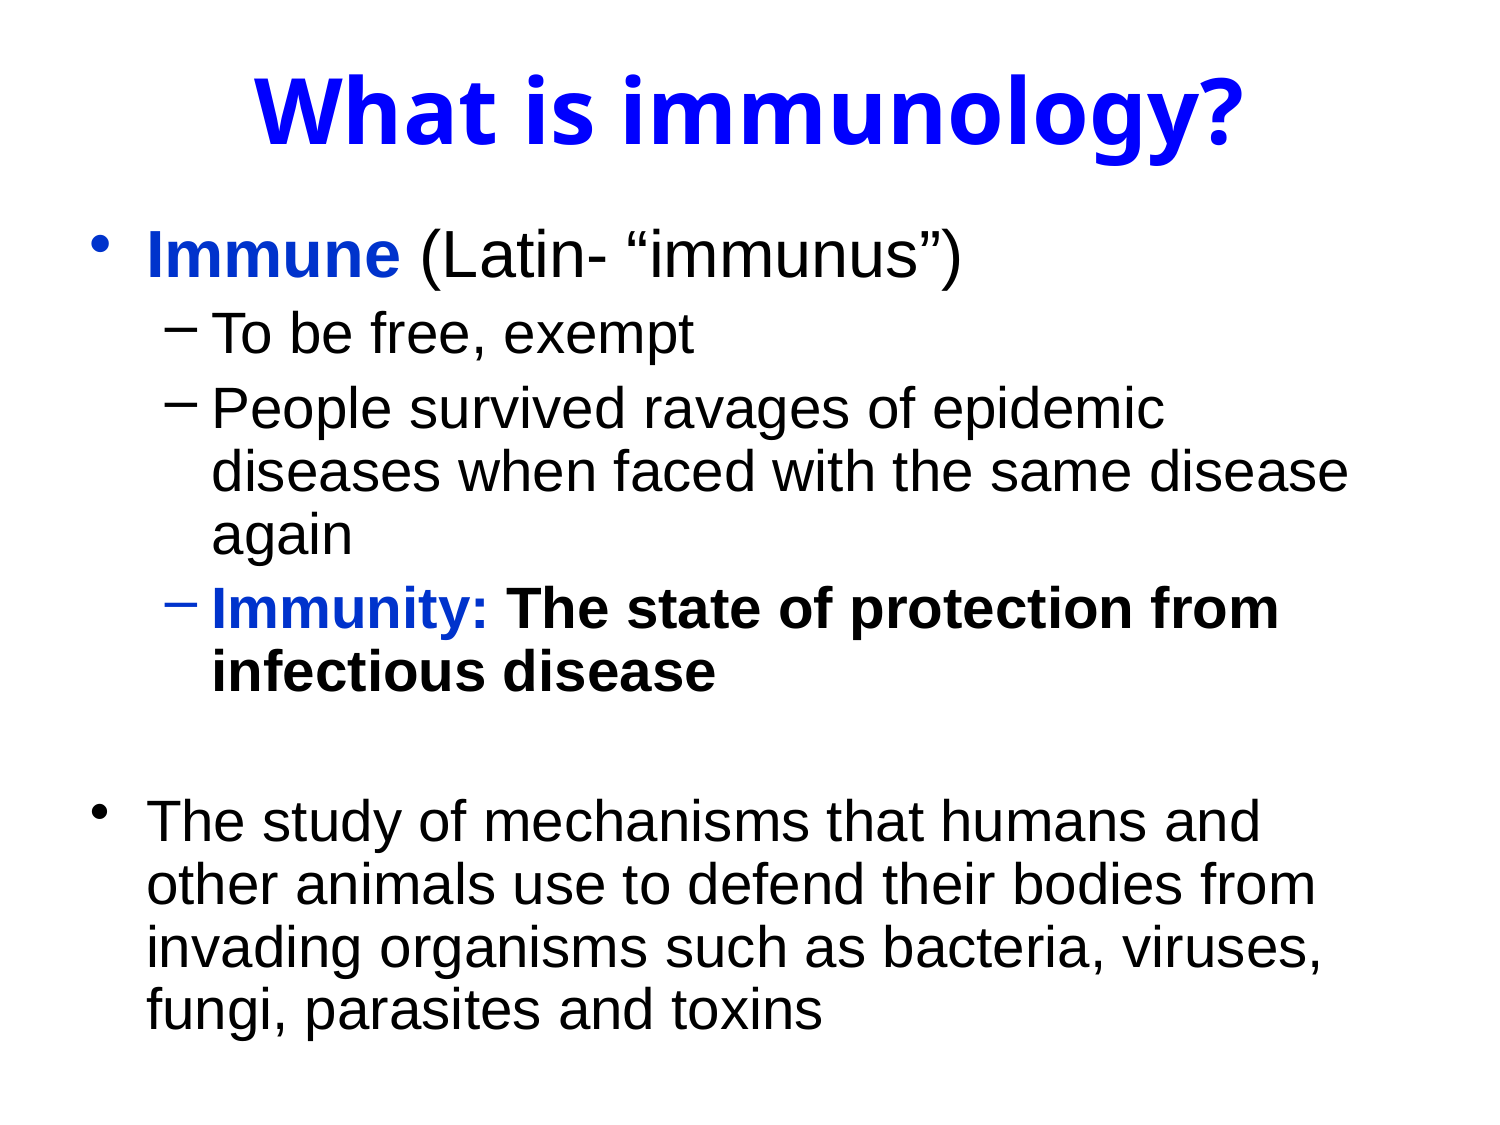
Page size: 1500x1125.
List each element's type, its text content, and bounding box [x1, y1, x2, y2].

text_box What is immunology? [74, 45, 1425, 233]
text_box Immune (Latin- “immunus”) To be free, exempt People survived ravages of epidemic diseases when faced with the same disease again Immunity: The state of protection from infectious disease The study of mechanisms that humans and other animals use to defend their bodies from invading organisms such as bacteria, viruses, fungi, parasites and toxins [74, 212, 1413, 1075]
